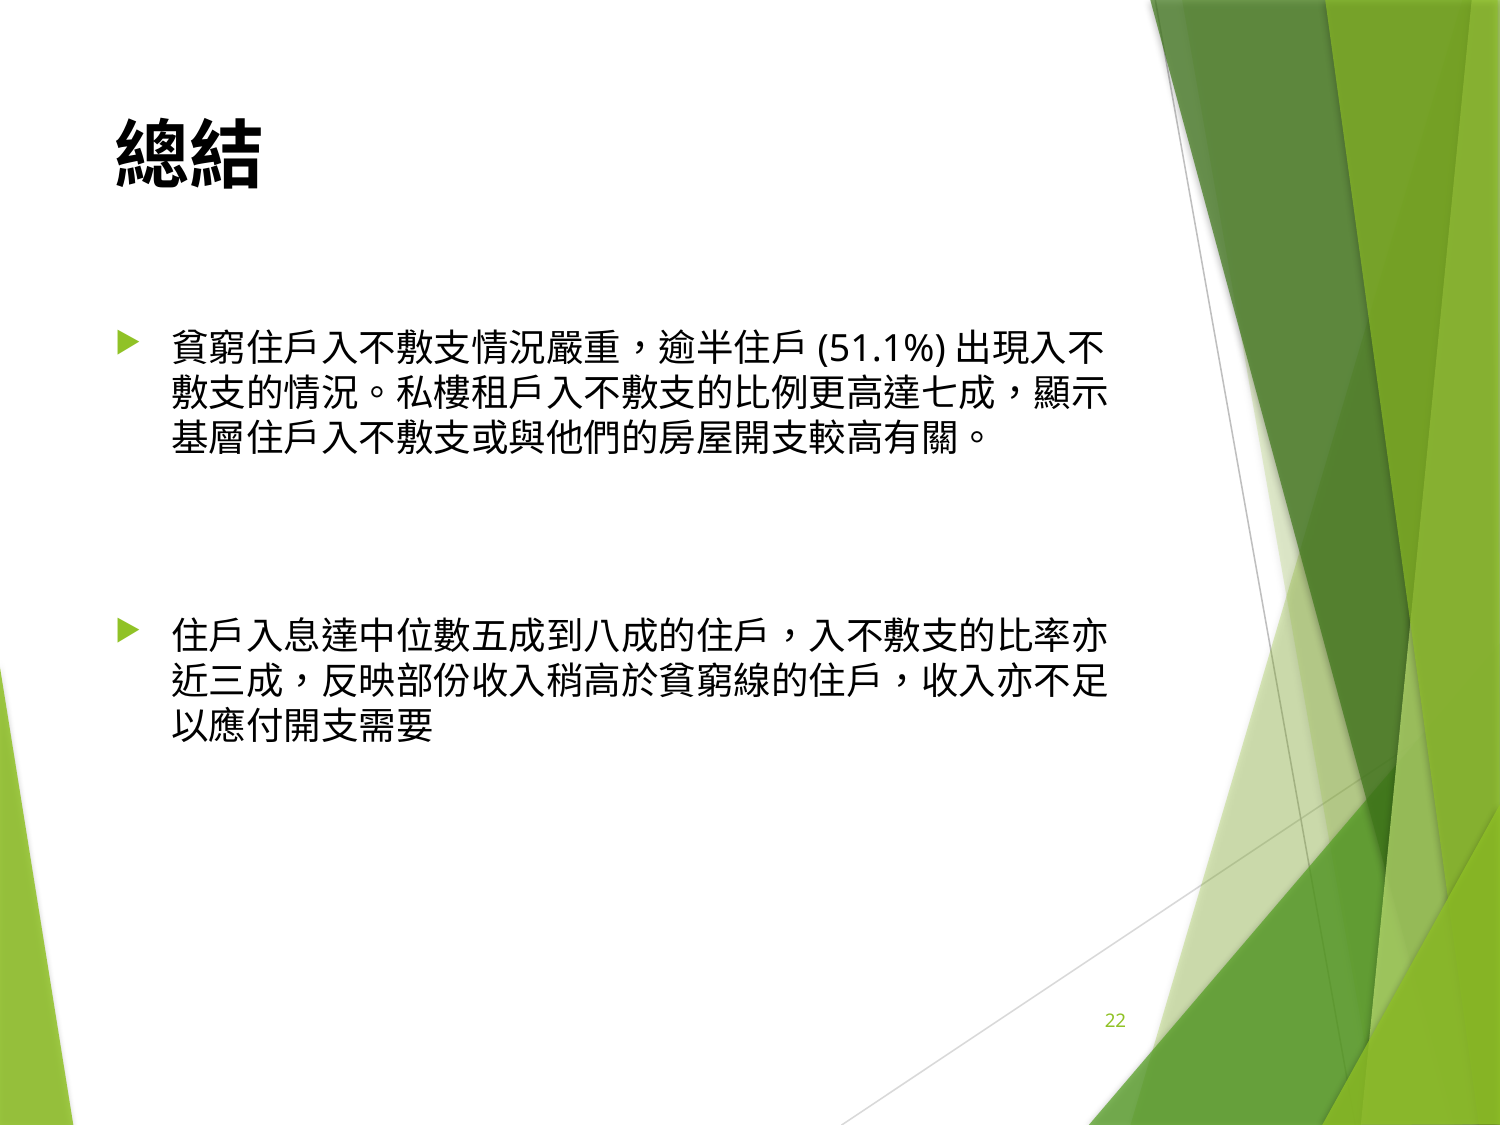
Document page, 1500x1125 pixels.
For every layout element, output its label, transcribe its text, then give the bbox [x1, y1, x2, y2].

list 貧窮住戶入不敷支情況嚴重，逾半住戶(51.1%)出現入不敷支的情況。私樓租戶入不敷支的比例更高達七成，顯示基層住戶入不敷支或與他們的房屋開支較高有關。 住戶入息達中位數五成到八成的住戶，入不敷支的比率亦近三成，反映部份收入稍高於貧窮線的住戶，收入亦不足以應付開支需要 [99, 316, 1142, 954]
slide_number 22 [1057, 991, 1142, 1051]
title 總結 [99, 99, 1142, 316]
